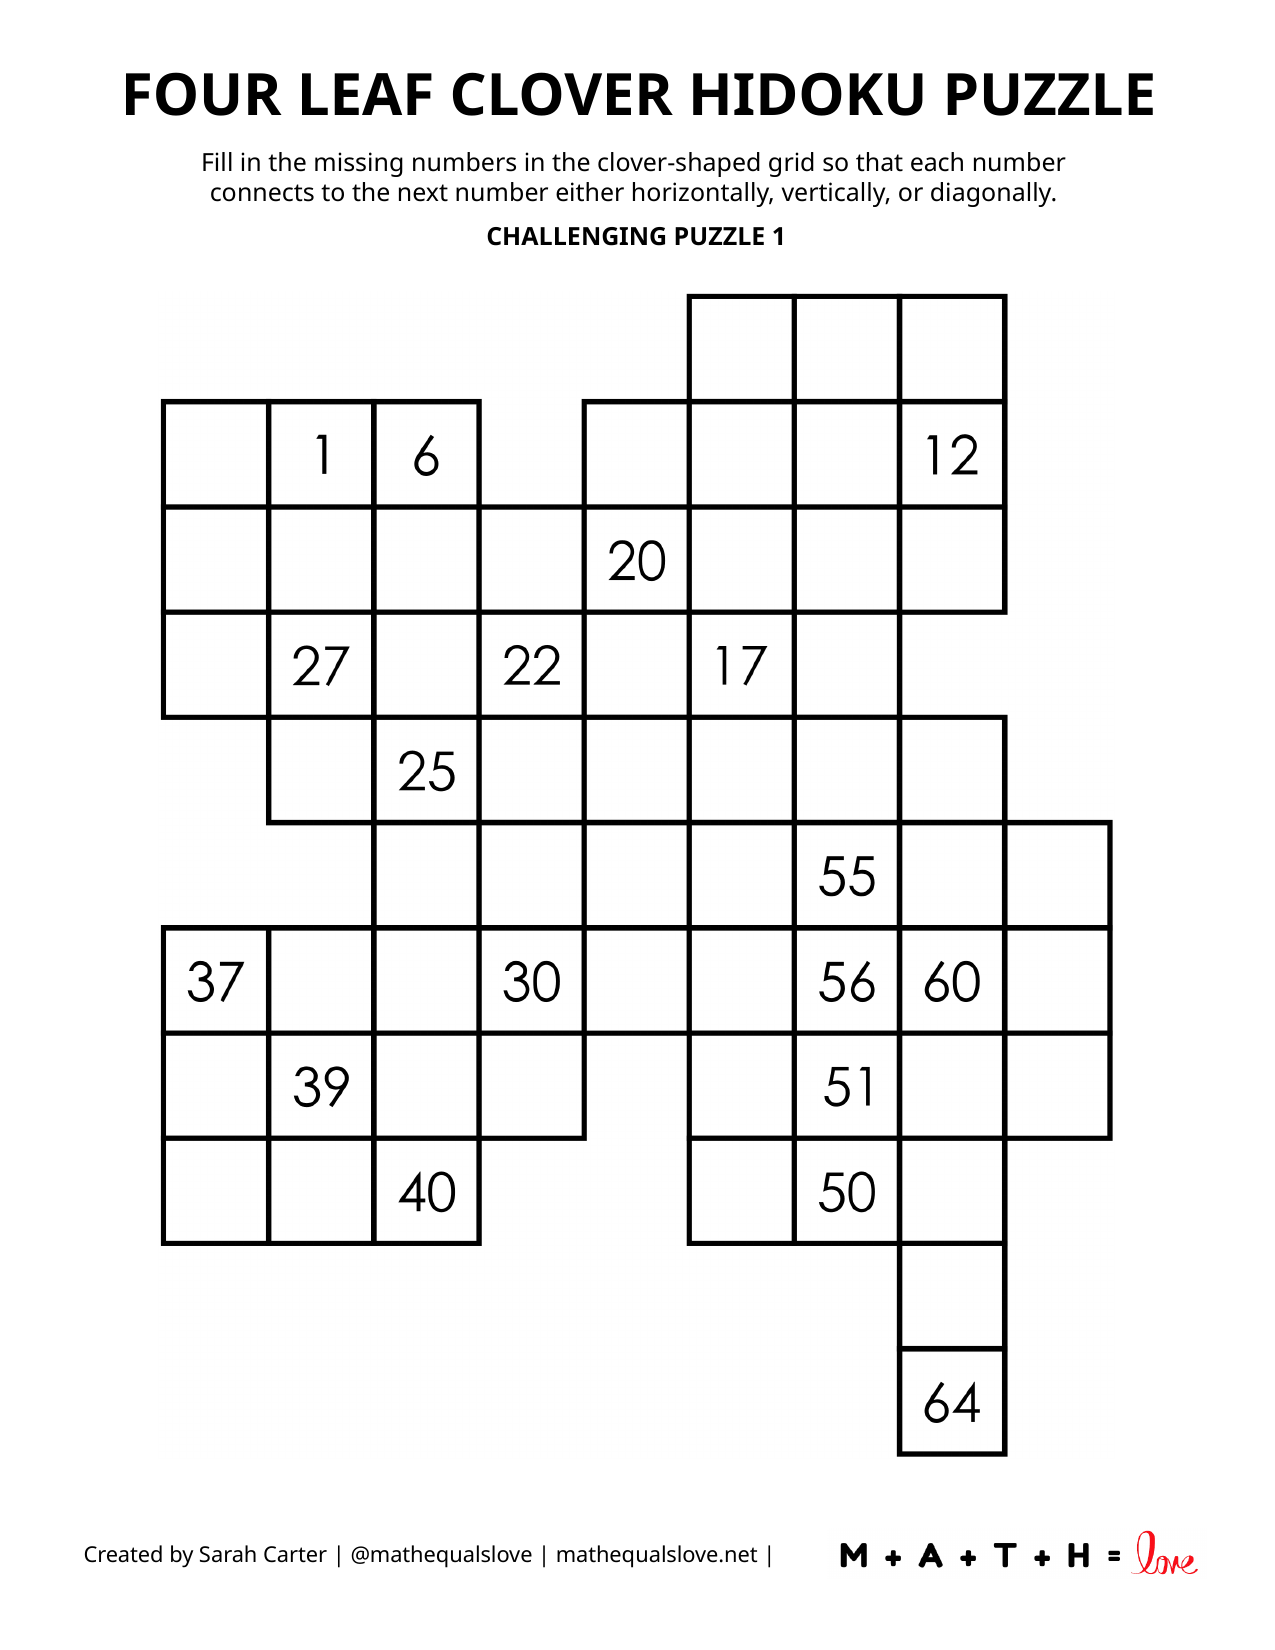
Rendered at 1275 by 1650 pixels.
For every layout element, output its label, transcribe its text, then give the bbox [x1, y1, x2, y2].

text_box FOUR LEAF CLOVER HIDOKU PUZZLE [66, 50, 1211, 135]
picture [157, 291, 1116, 1459]
text_box Fill in the missing numbers in the clover-shaped grid so that each number connects to the next number either horizontally, vertically, or diagonally. [0, 139, 1275, 215]
picture [826, 1528, 1207, 1580]
text_box Created by Sarah Carter | @mathequalslove | mathequalslove.net | [68, 1533, 826, 1575]
text_box CHALLENGING PUZZLE 1 [158, 220, 1115, 272]
